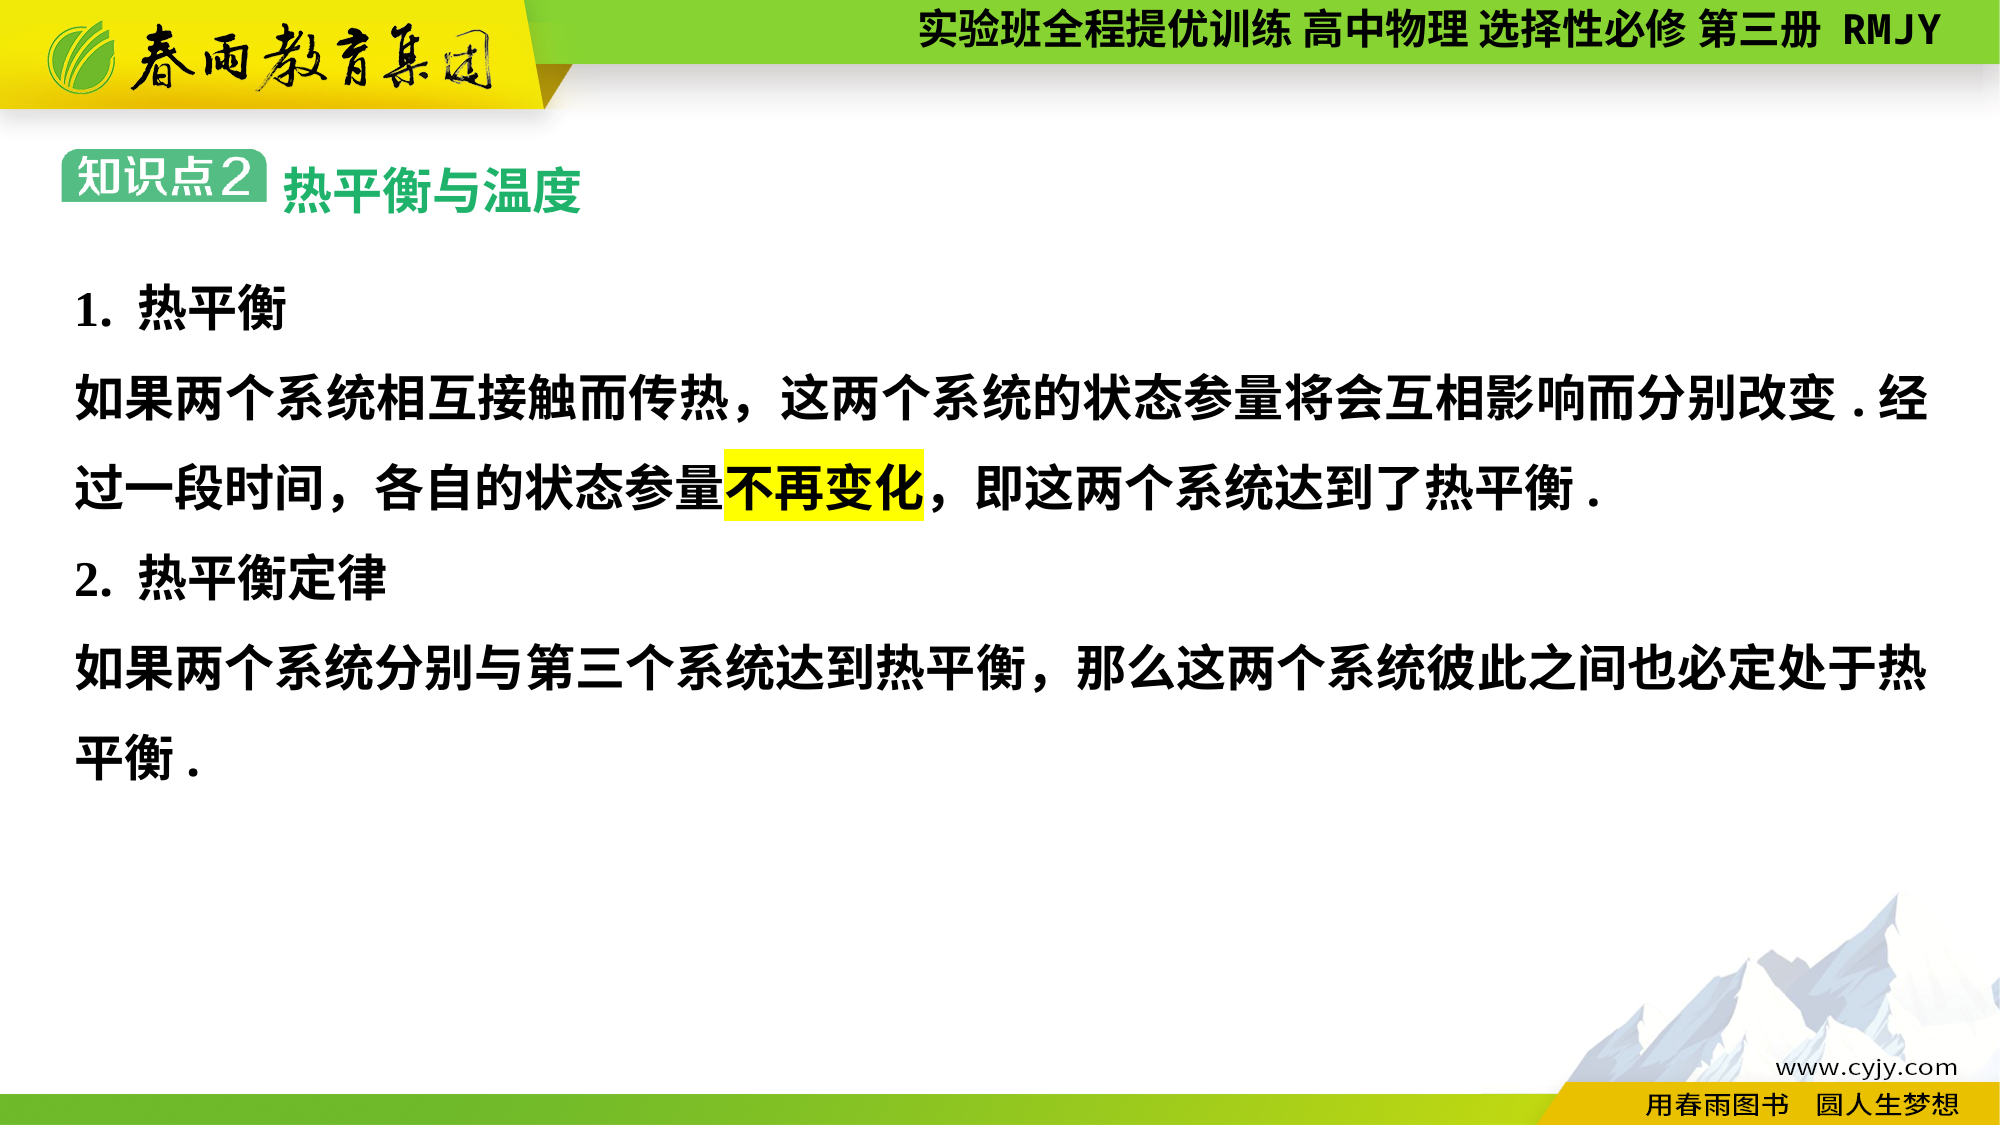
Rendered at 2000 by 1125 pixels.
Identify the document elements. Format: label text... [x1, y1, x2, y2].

picture [0, 0, 2000, 1125]
text_box 热平衡与温度 [267, 122, 1944, 228]
list 1. 热平衡 如果两个系统相互接触而传热，这两个系统的状态参量将会互相影响而分别改变.经过一段时间，各自的状态参量不再变化，即这两个系统达到了热平衡. 2. 热平衡定律 如果两个系统分别与第三个系统达到热平衡，那么这两个系统彼此之间也必定处于热平衡. [59, 239, 1944, 789]
